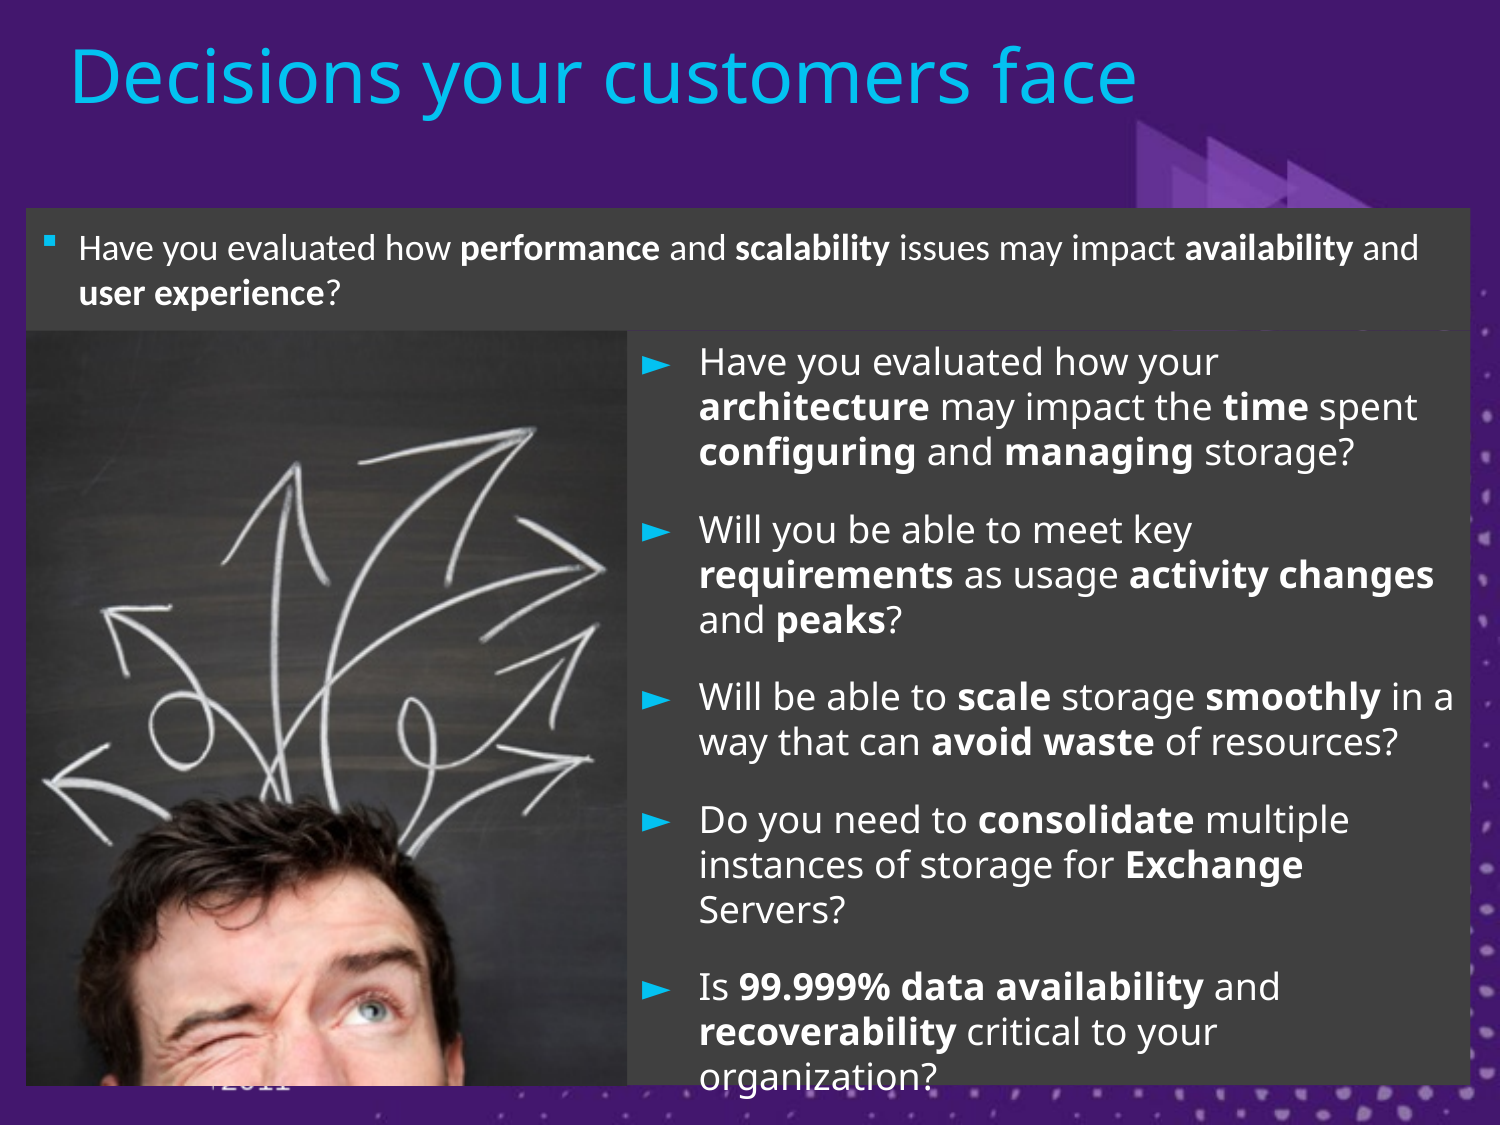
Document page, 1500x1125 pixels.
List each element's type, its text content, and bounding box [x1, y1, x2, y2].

title Decisions your customers face [53, 0, 1209, 148]
text_box Have you evaluated how performance and scalability issues may impact availability and user experience? [26, 208, 1471, 331]
list Have you evaluated how your architecture may impact the time spent configuring and managing storage? Will you be able to meet key requirements as usage activity changes and peaks? Will be able to scale storage smoothly in a way that can avoid waste of resources? Do you need to consolidate multiple instances of storage for Exchange Servers? Is 99.999% data availability and recoverability critical to your organization? [629, 331, 1471, 1086]
picture [0, 0, 1500, 1125]
